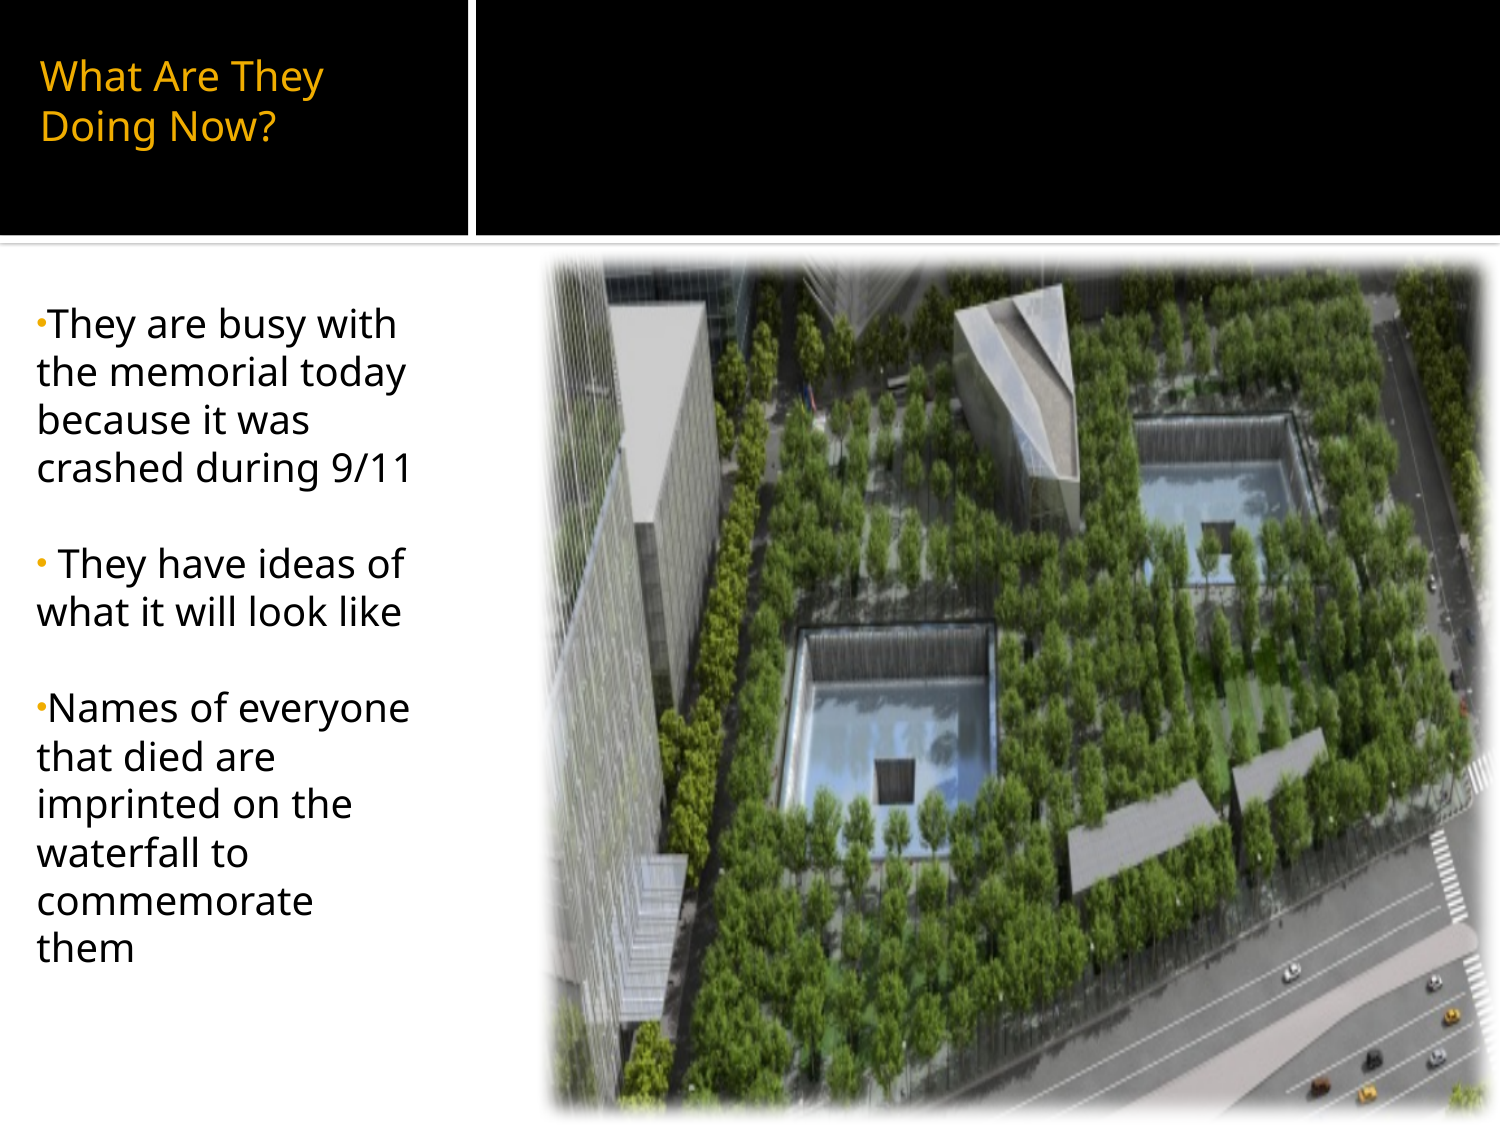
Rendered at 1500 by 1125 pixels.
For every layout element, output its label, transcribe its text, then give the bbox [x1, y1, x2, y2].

list They are busy with the memorial today because it was crashed during 9/11 They have ideas of what it will look like Names of everyone that died are imprinted on the waterfall to commemorate them [27, 283, 433, 1034]
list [537, 249, 1500, 1125]
title What Are They Doing Now? [27, 24, 442, 150]
